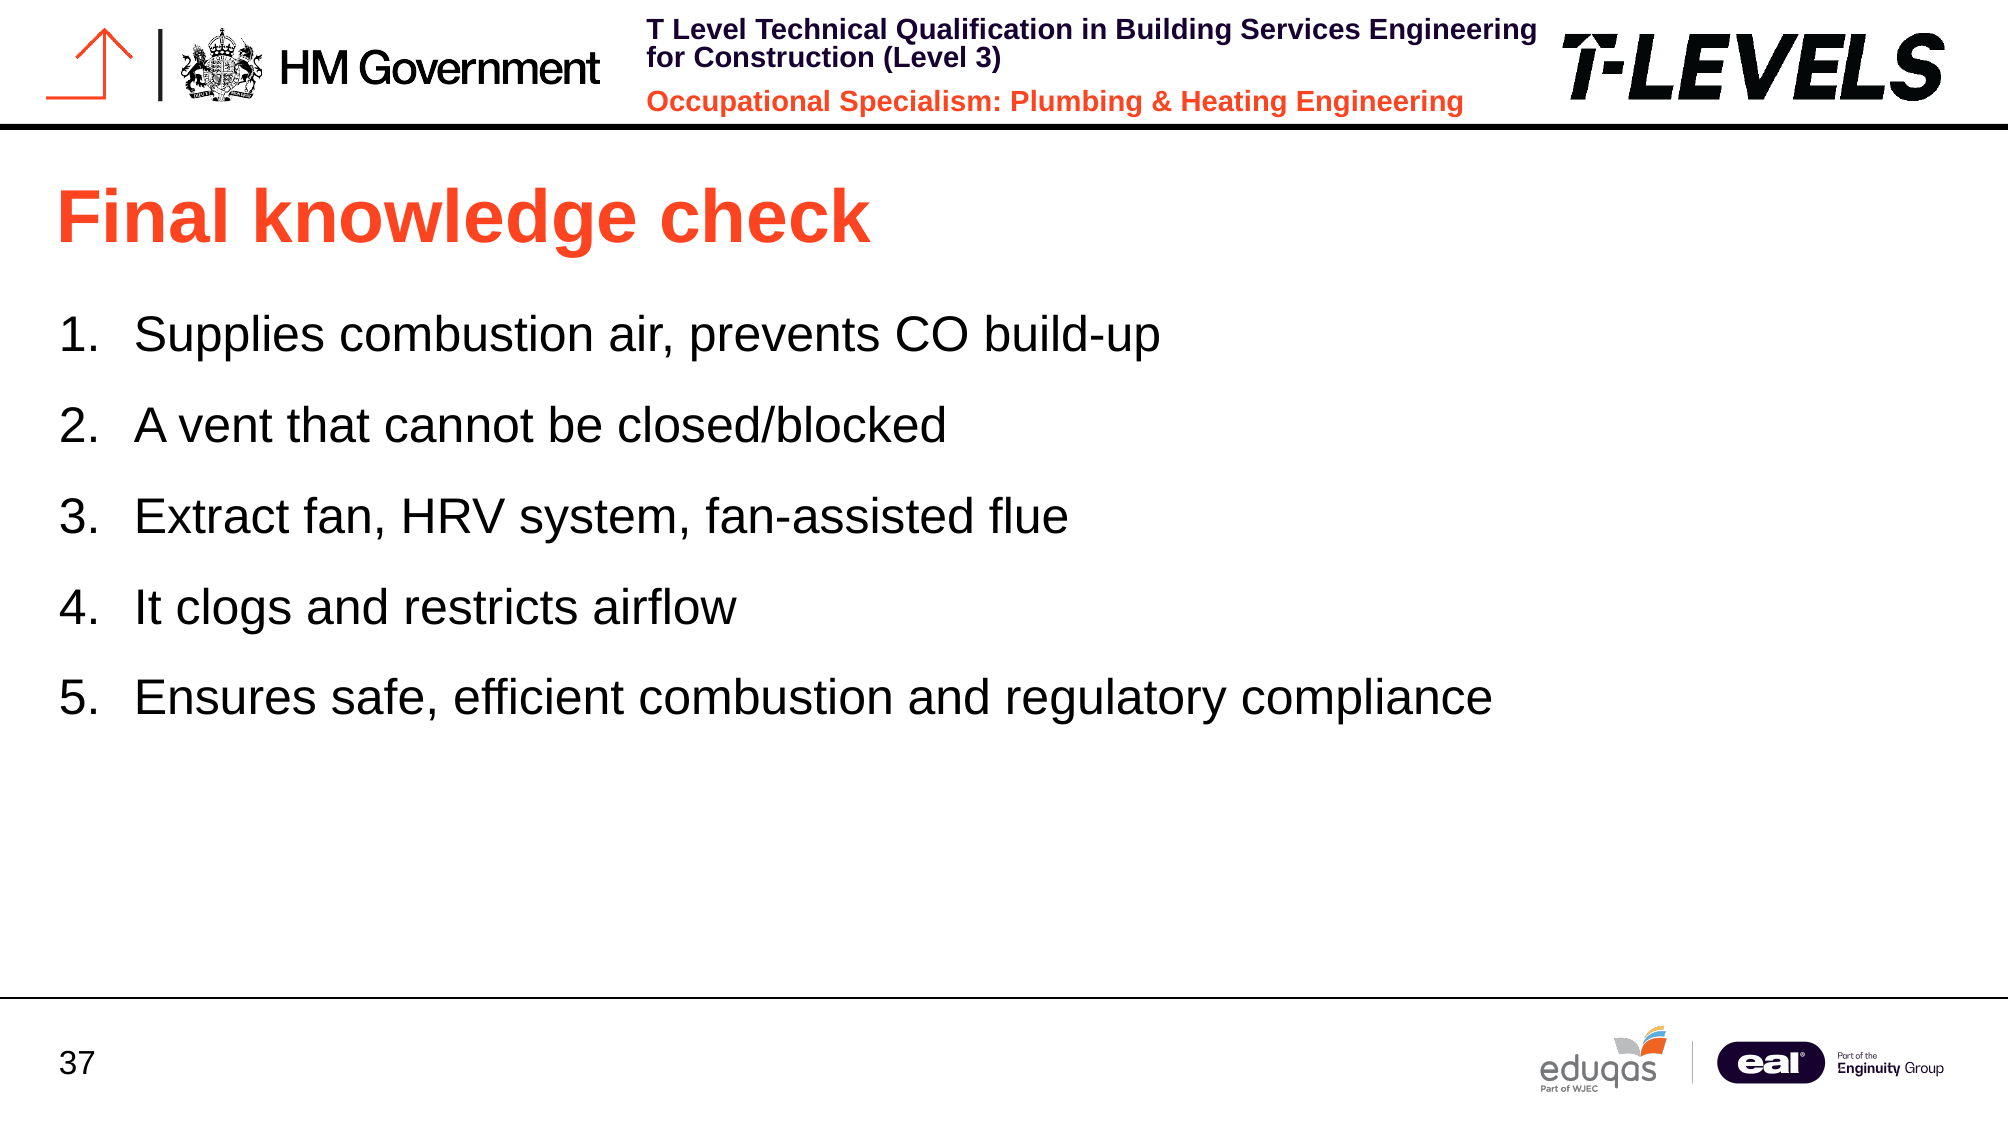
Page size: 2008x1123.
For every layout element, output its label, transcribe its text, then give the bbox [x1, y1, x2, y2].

list Supplies combustion air, prevents CO build-up A vent that cannot be closed/blocked Extract fan, HRV system, fan-assisted flue It clogs and restricts airflow Ensures safe, efficient combustion and regulatory compliance [59, 295, 1956, 975]
picture [1543, 25, 1964, 108]
picture [41, 27, 139, 100]
title Final knowledge check [41, 111, 1949, 314]
picture [158, 28, 600, 102]
picture [1535, 1021, 1949, 1097]
